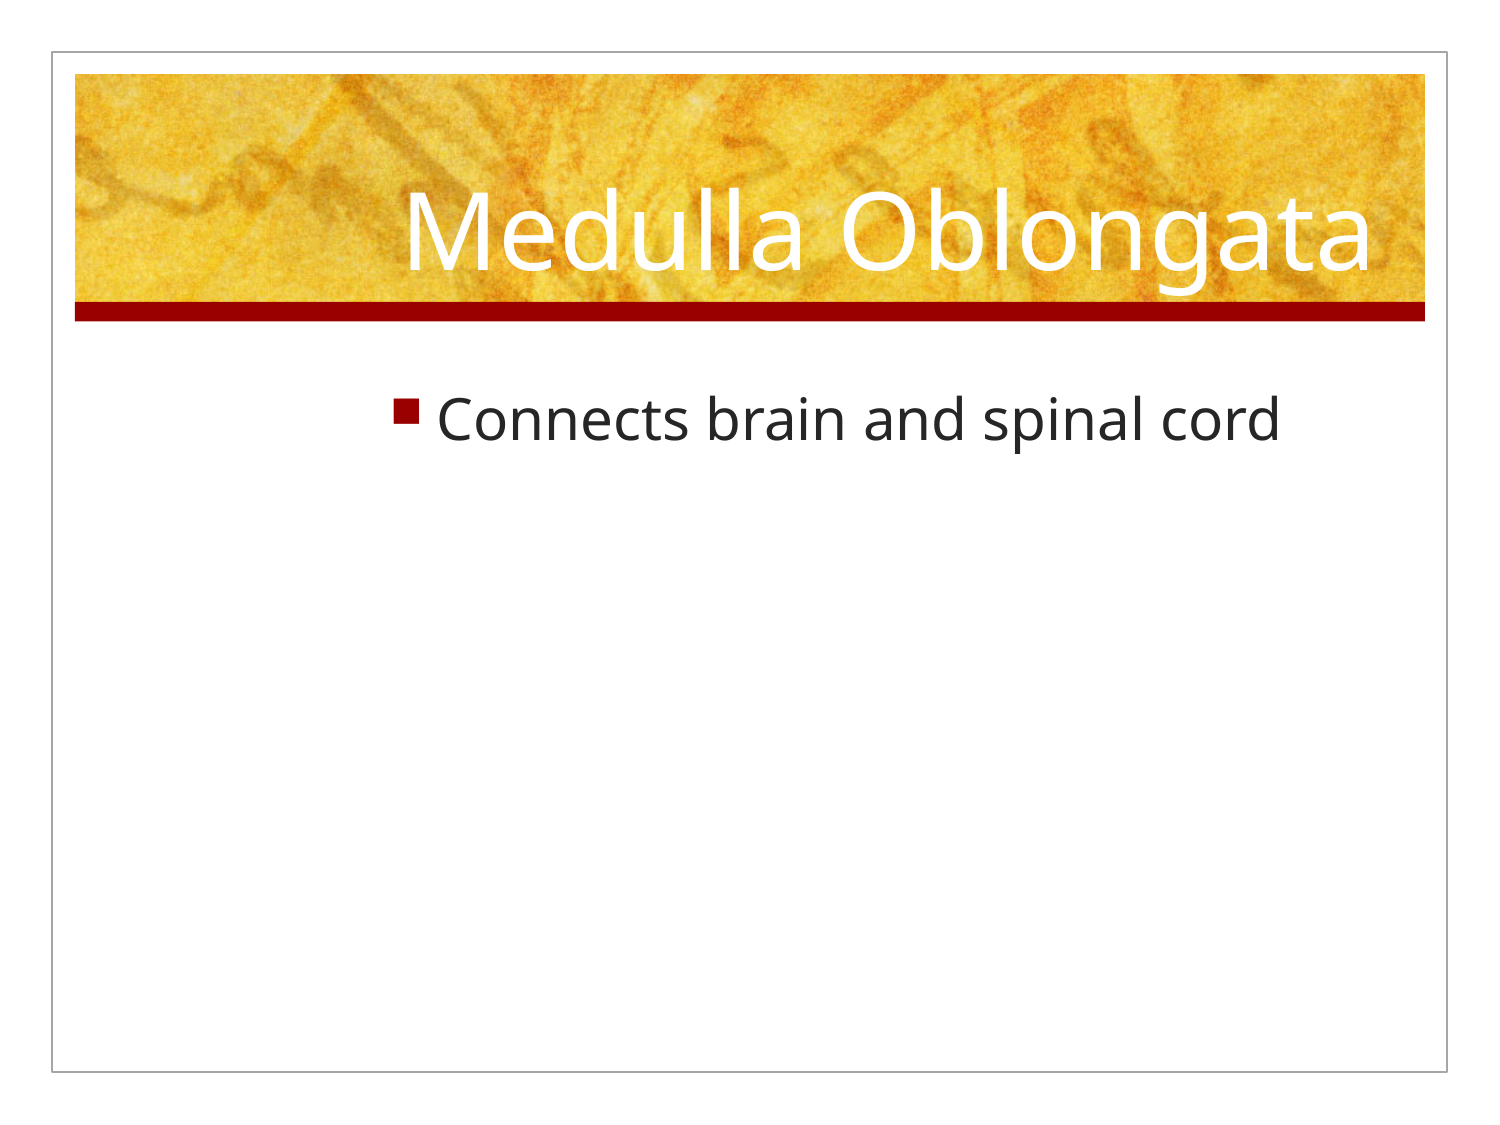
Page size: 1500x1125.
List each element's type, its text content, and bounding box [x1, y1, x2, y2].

picture [75, 74, 1425, 301]
list Connects brain and spinal cord [375, 375, 1392, 1005]
title Medulla Oblongata [108, 74, 1392, 292]
